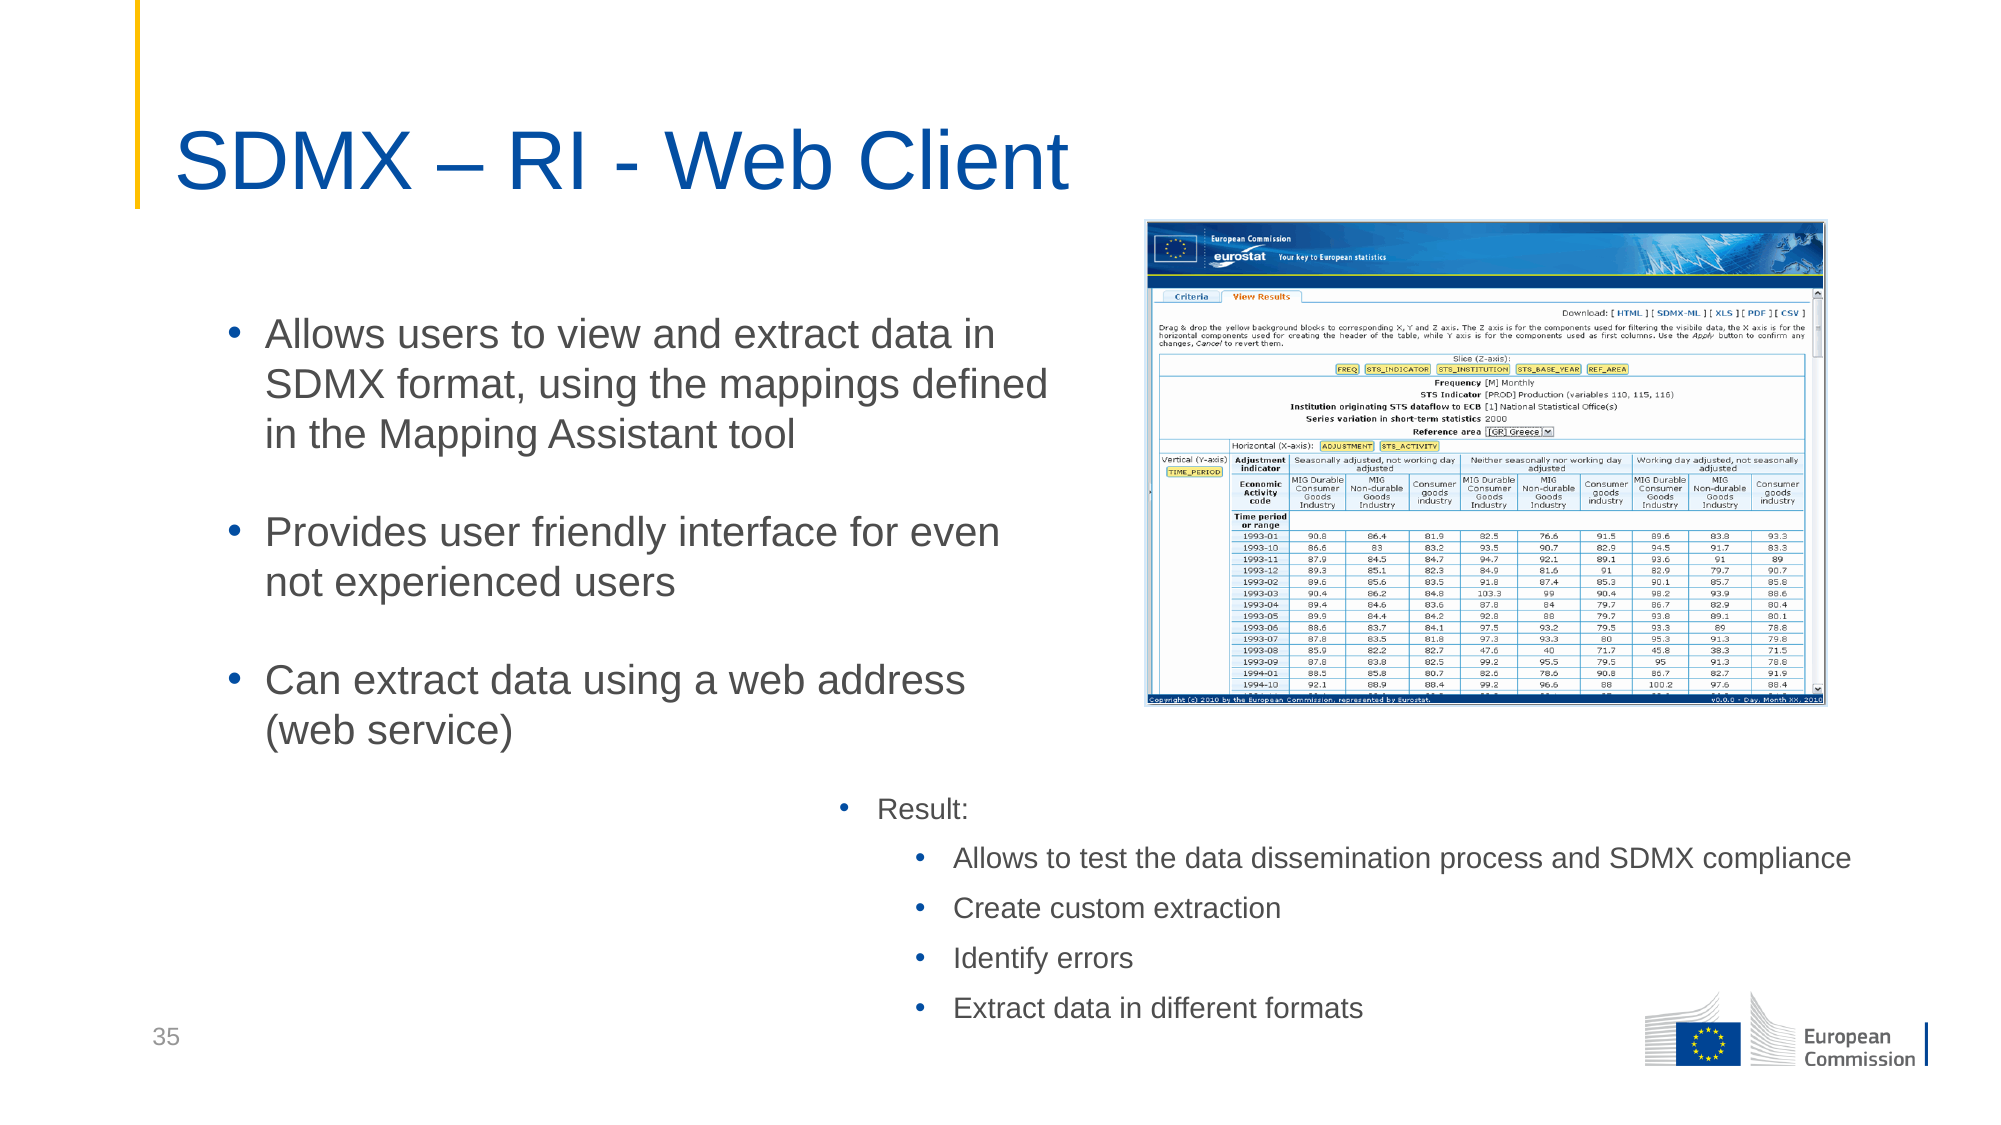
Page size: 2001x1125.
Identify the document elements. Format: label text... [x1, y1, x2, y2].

title SDMX – RI - Web Client [159, 79, 1885, 208]
list Allows users to view and extract data in SDMX format, using the mappings defined in the Mapping Assistant tool Provides user friendly interface for even not experienced users Can extract data using a web address (web service) [137, 683, 1075, 937]
picture [1145, 220, 1827, 706]
text_box Result: Allows to test the data dissemination process and SDMX compliance Create custom extraction Identify errors Extract data in different formats [824, 774, 1962, 1039]
slide_number 35 [137, 1005, 588, 1066]
picture [1645, 1039, 1928, 1066]
text_box [60, 233, 1118, 683]
